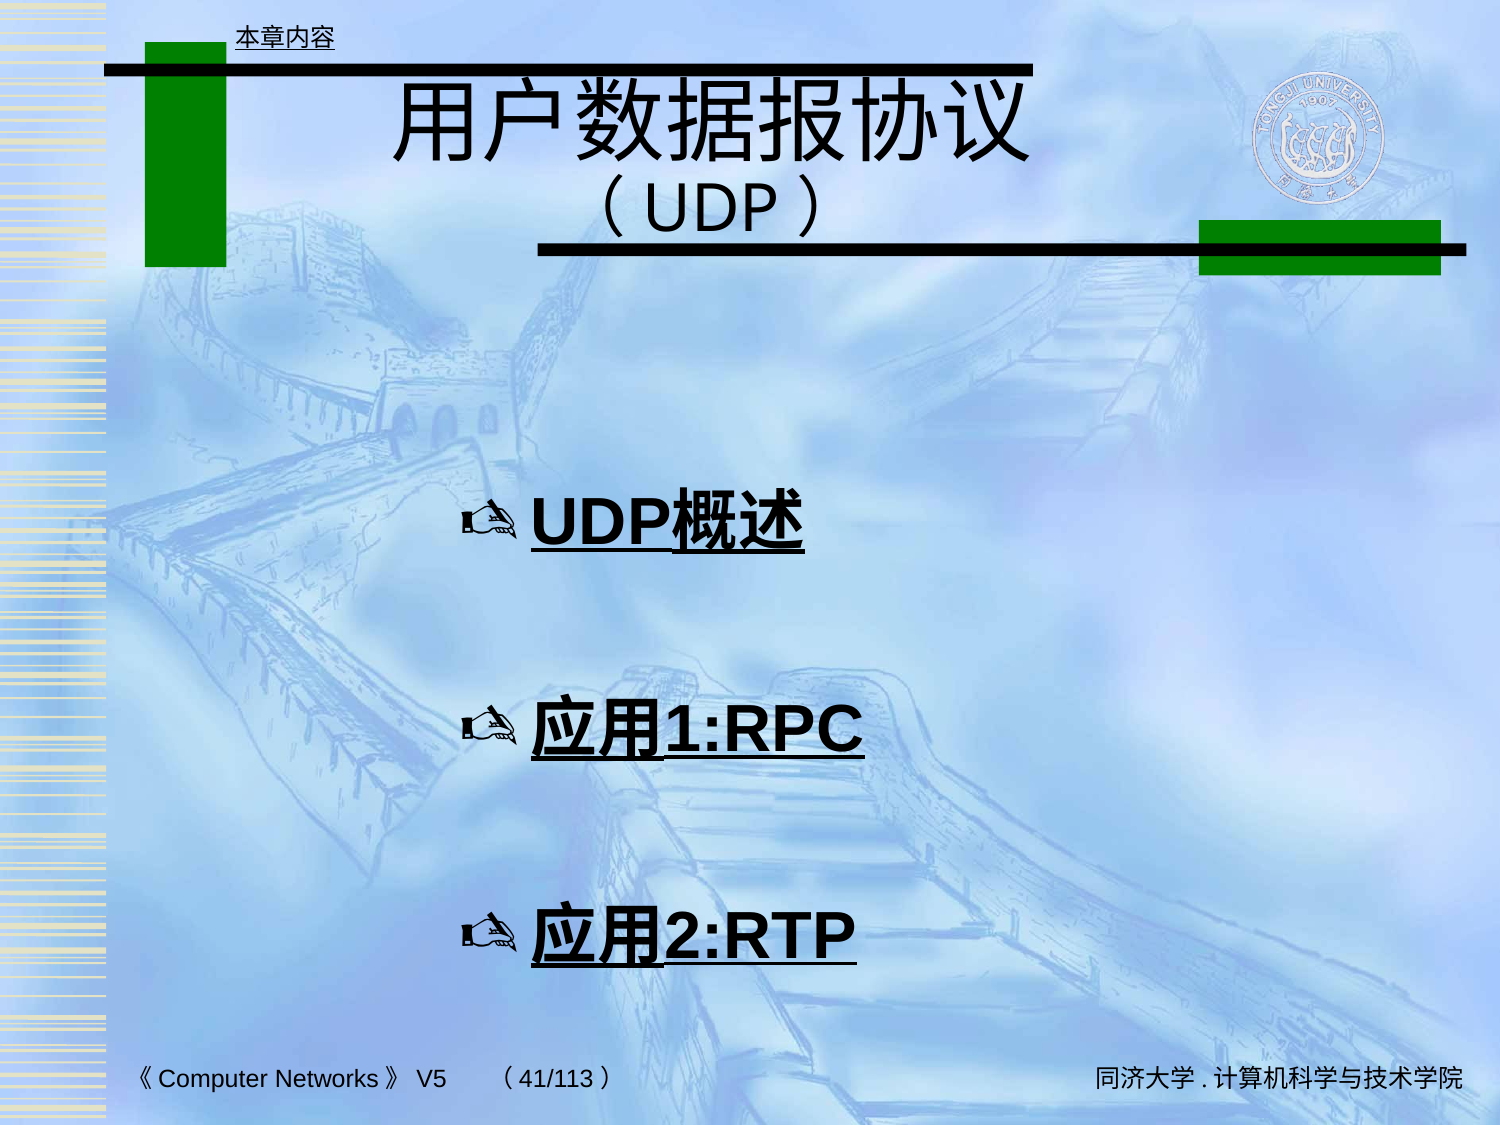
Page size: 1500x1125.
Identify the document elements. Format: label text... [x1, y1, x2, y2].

title 用户数据报协议 （UDP） [230, 78, 1193, 244]
picture [0, 65, 104, 77]
list UDP概述 应用1:RPC 应用2:RTP [442, 373, 1049, 917]
text_box 本章内容 [220, 14, 1463, 66]
picture [0, 0, 1500, 1125]
